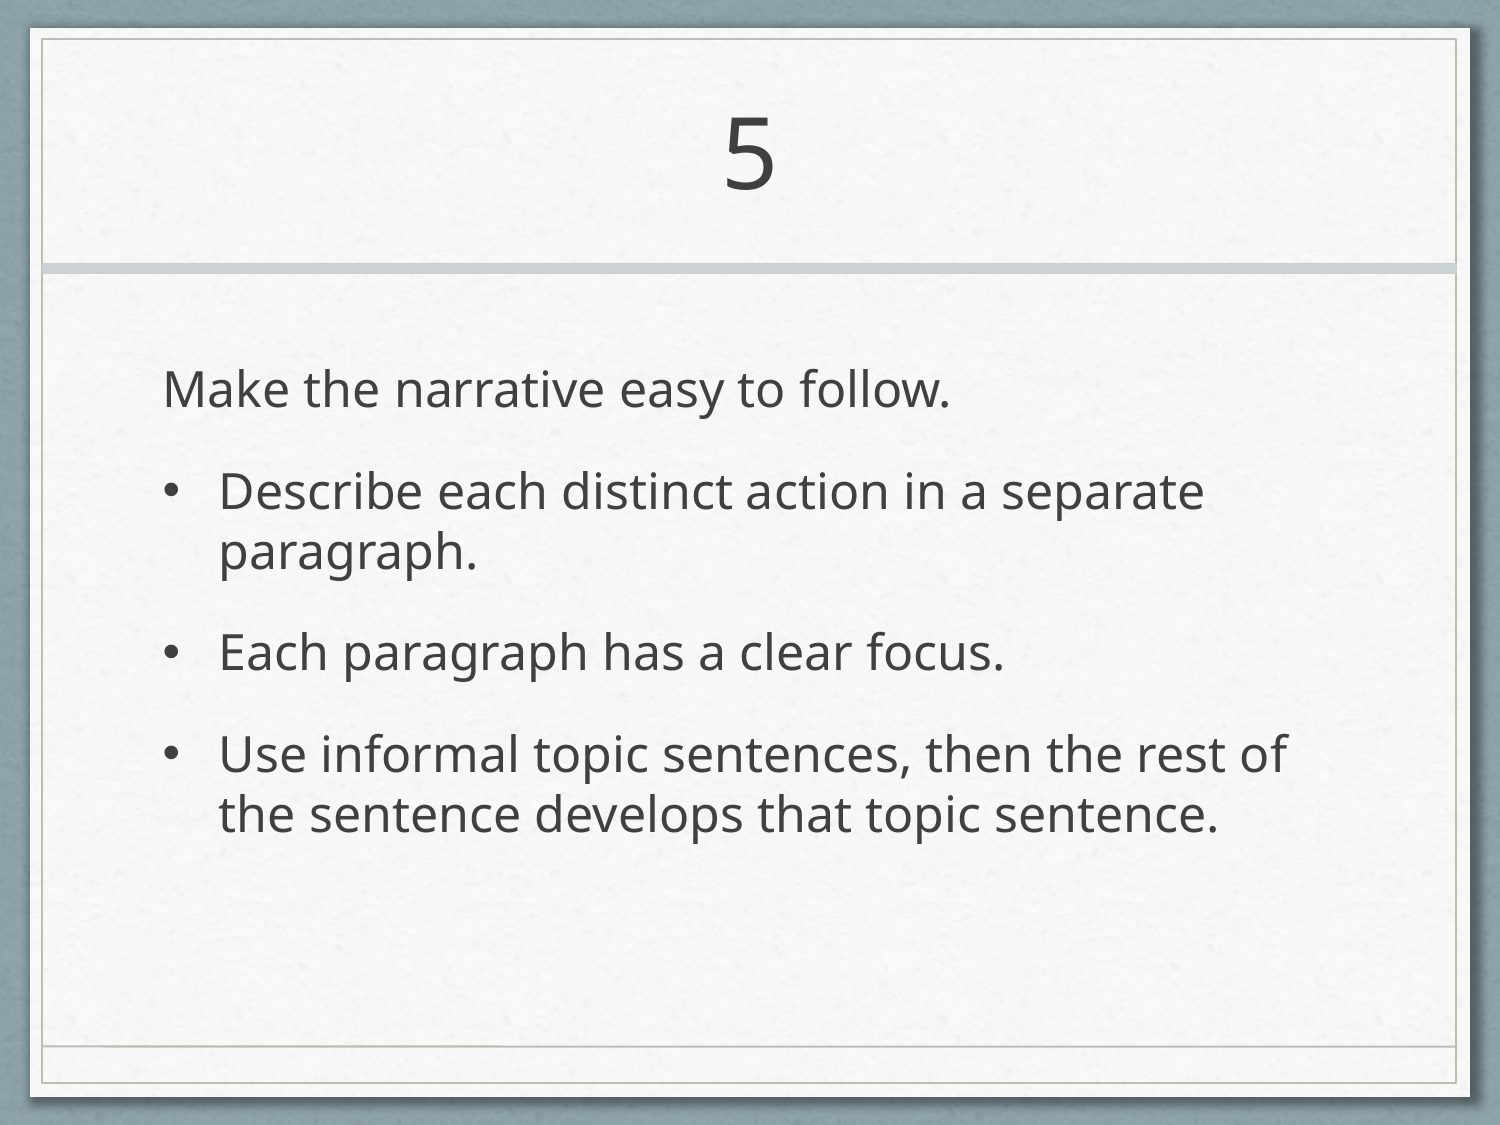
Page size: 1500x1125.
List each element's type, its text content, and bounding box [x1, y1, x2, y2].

title 5 [147, 40, 1353, 260]
list Make the narrative easy to follow. Describe each distinct action in a separate paragraph. Each paragraph has a clear focus. Use informal topic sentences, then the rest of the sentence develops that topic sentence. [147, 350, 1353, 995]
picture [30, 28, 1470, 1097]
